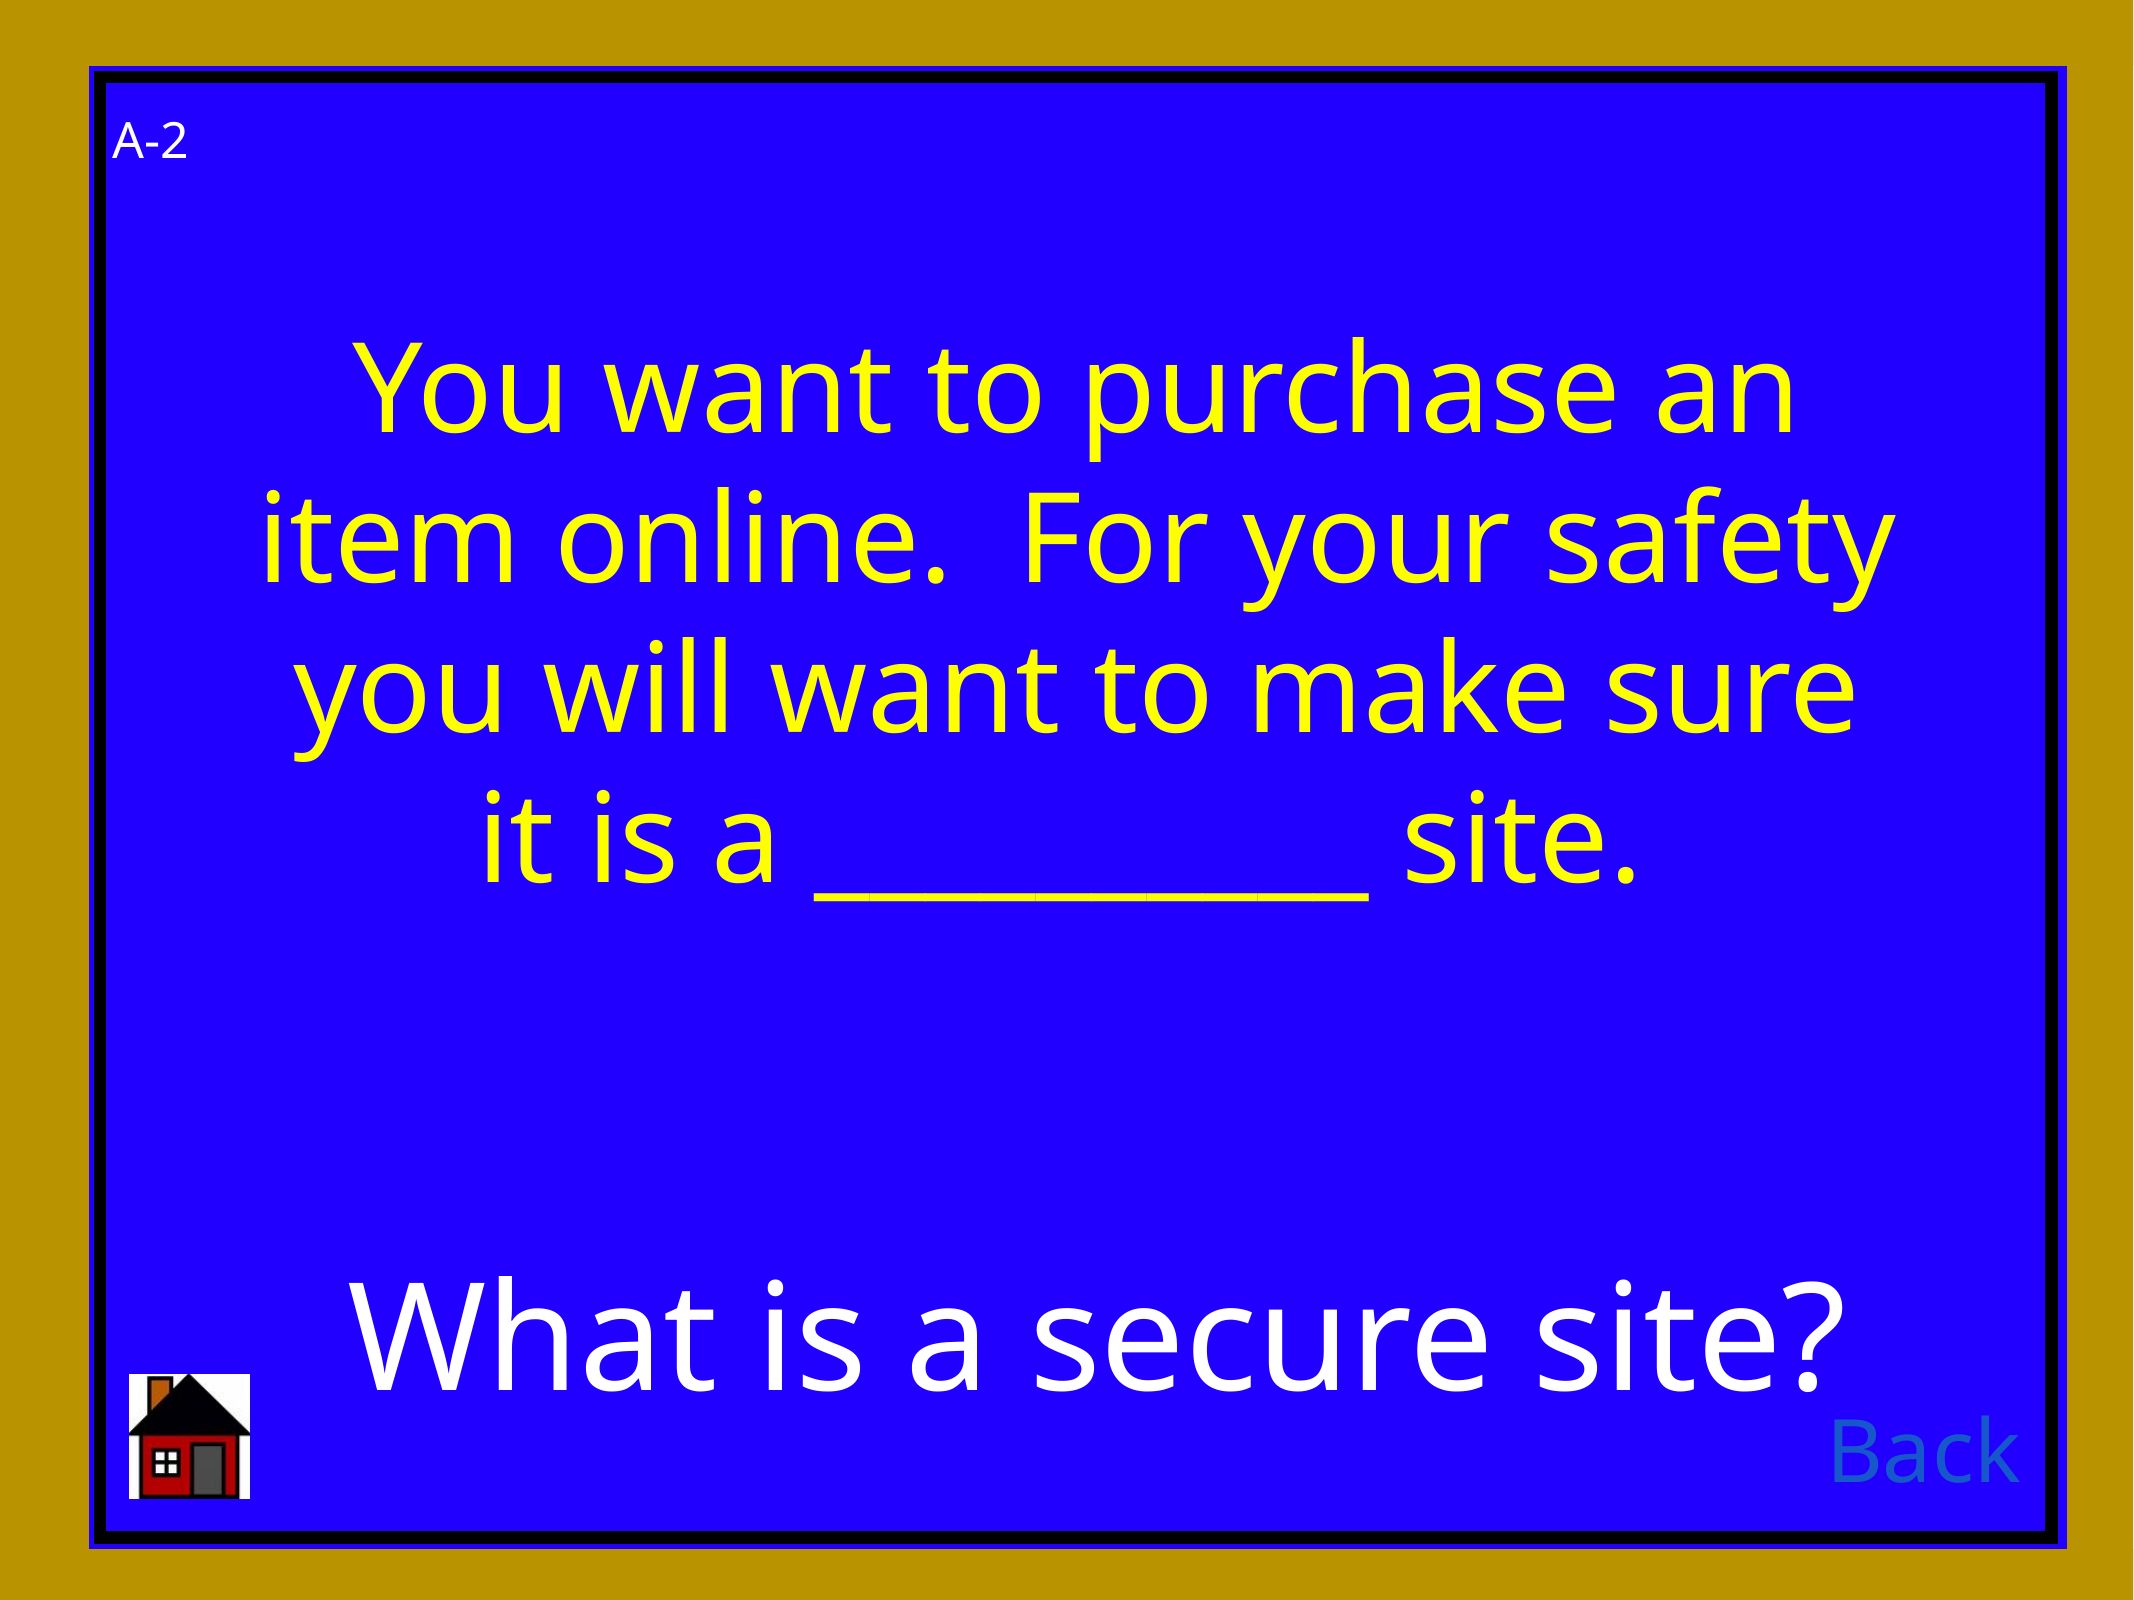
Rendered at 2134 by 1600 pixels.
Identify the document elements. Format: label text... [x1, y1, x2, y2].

text_box [0, 0, 2132, 1600]
text_box A-2 [112, 108, 190, 169]
picture [128, 1374, 250, 1499]
text_box You want to purchase an item online. For your safety you will want to make sure it is a __________ site. [241, 512, 1913, 702]
text_box What is a secure site? [347, 1240, 1848, 1421]
